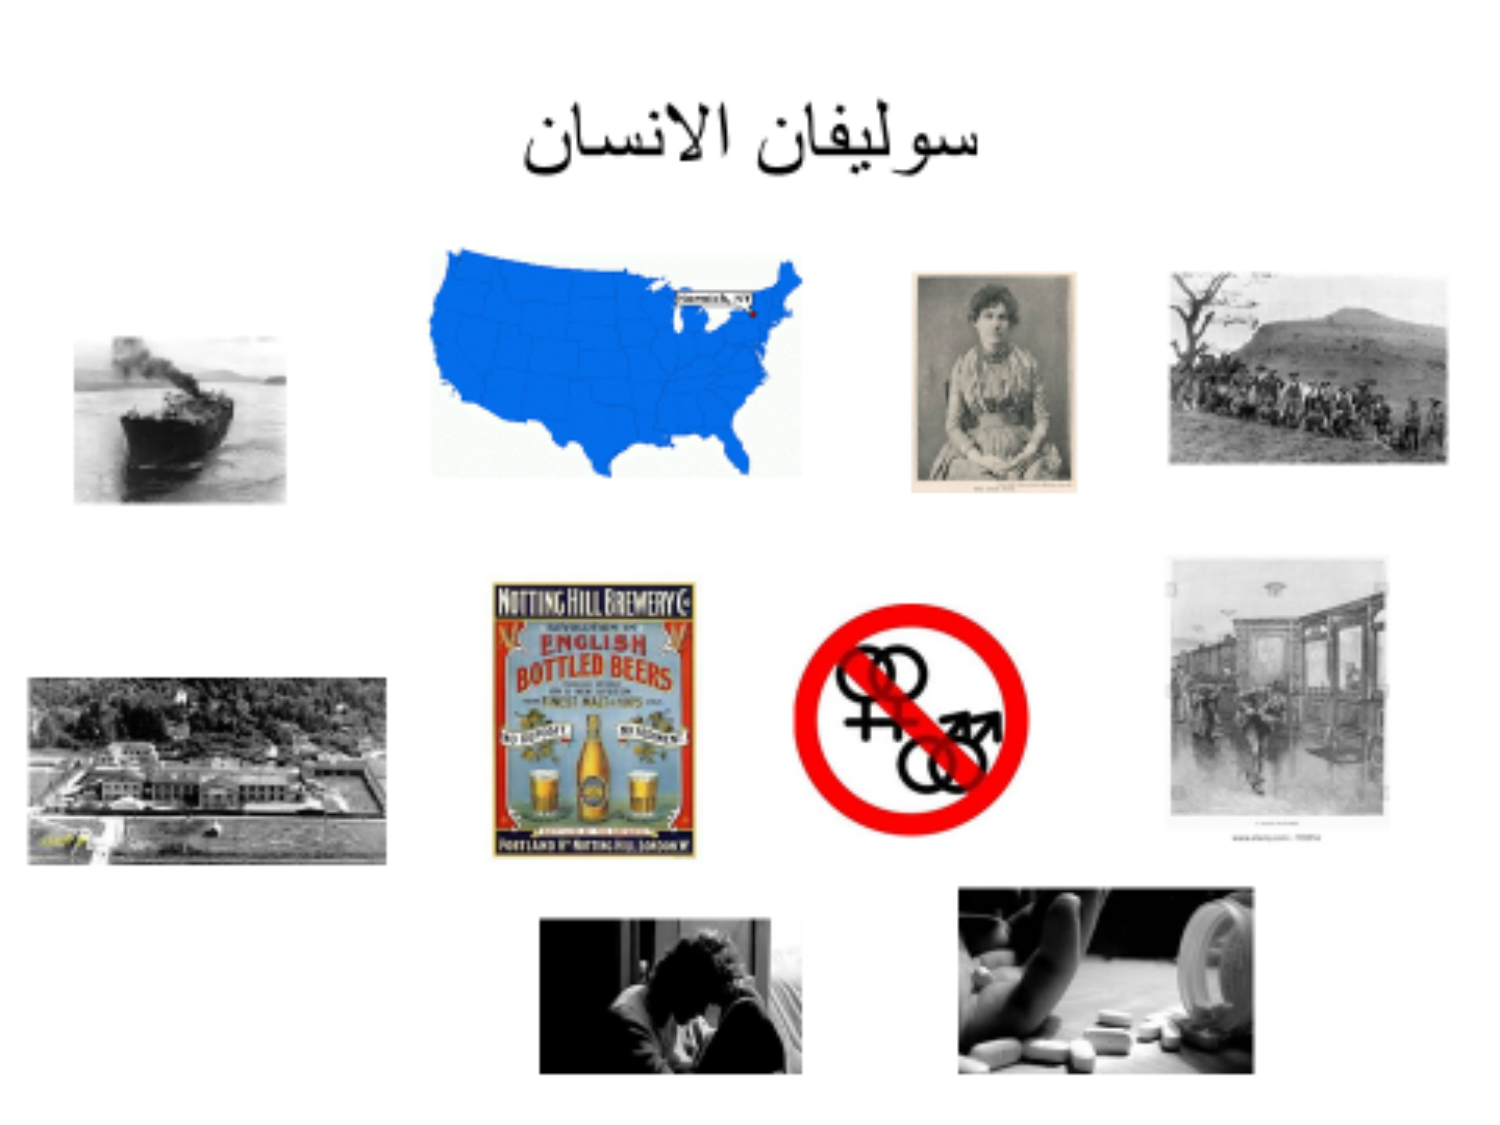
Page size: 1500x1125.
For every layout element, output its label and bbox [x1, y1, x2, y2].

list [0, 0, 1500, 1107]
